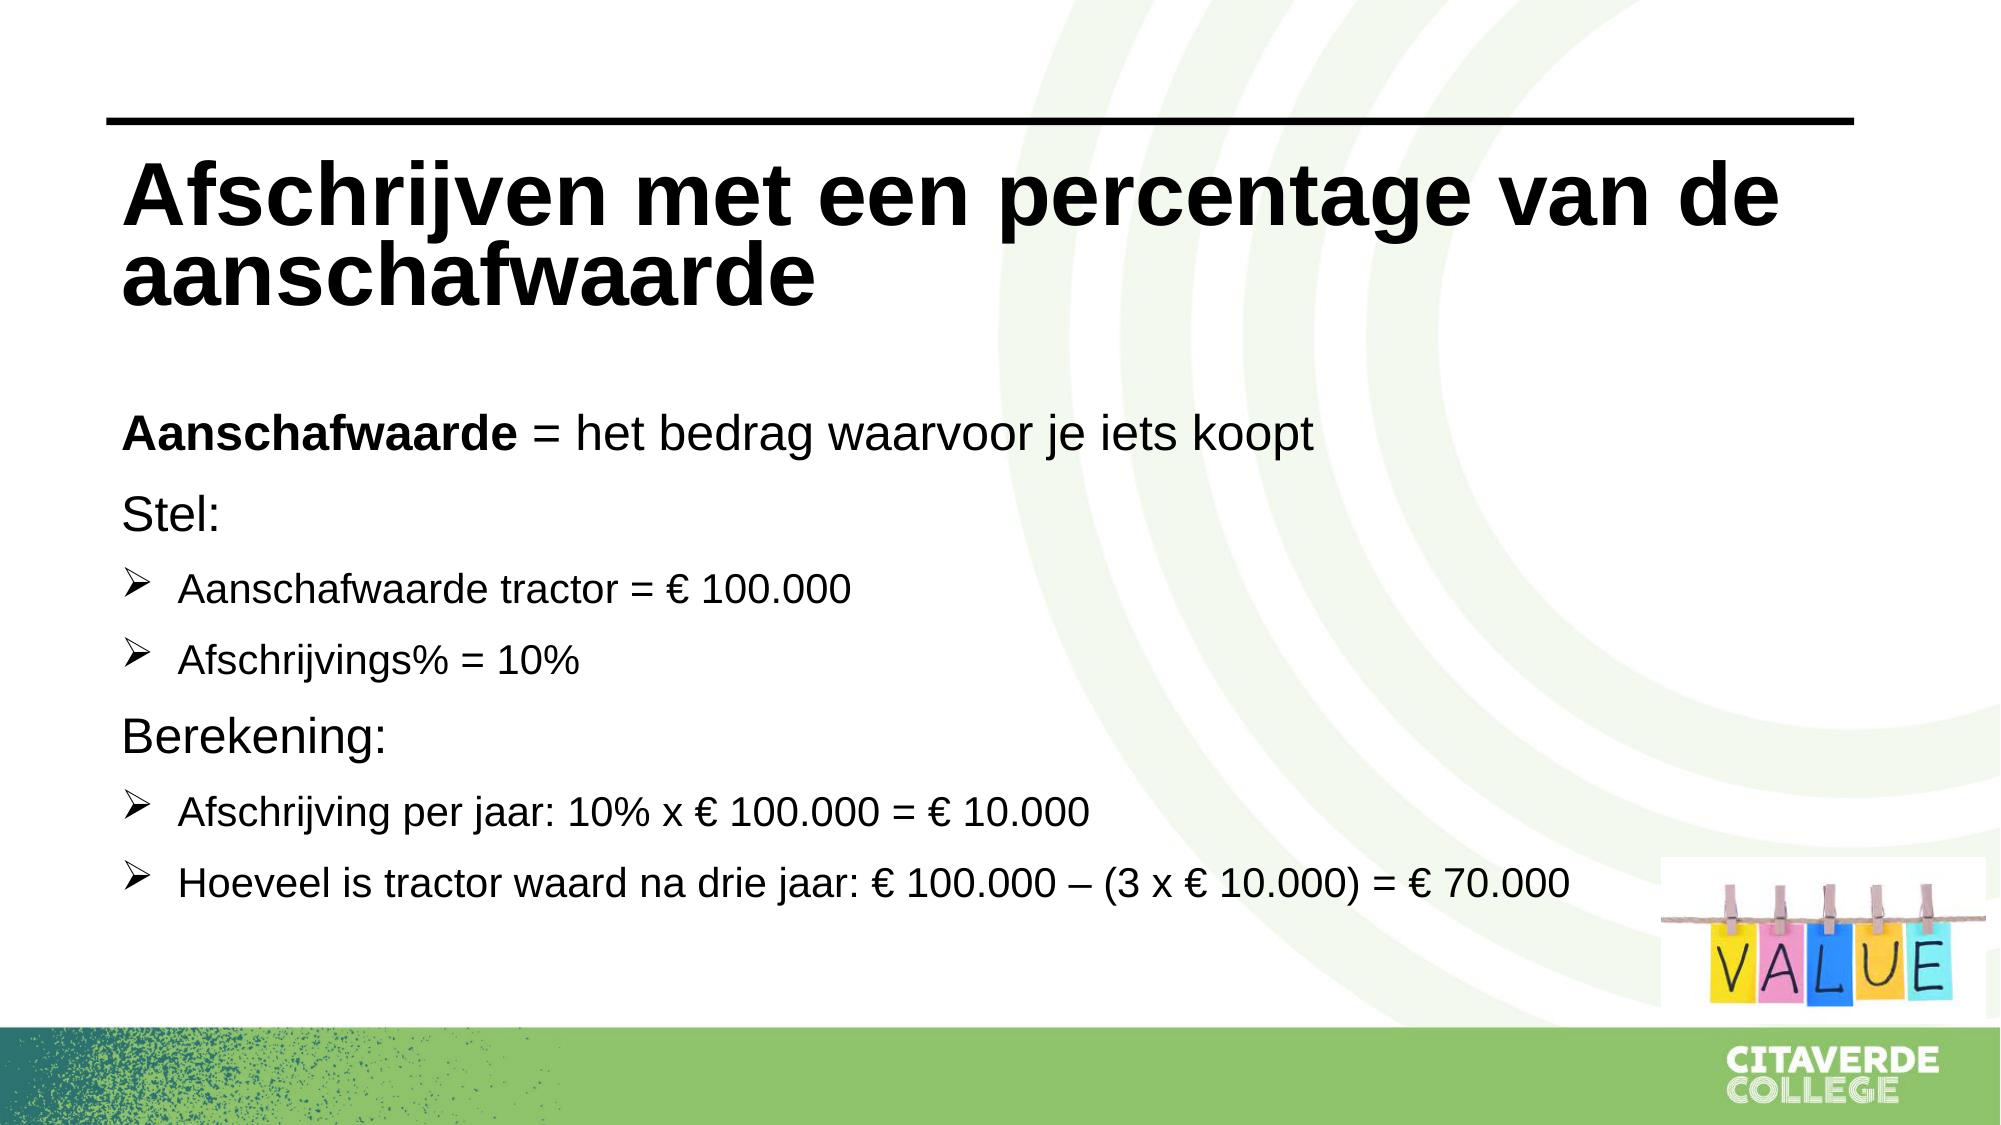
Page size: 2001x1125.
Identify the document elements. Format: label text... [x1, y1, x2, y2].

list Aanschafwaarde = het bedrag waarvoor je iets koopt Stel: Aanschafwaarde tractor = € 100.000 Afschrijvings% = 10% Berekening: Afschrijving per jaar: 10% x € 100.000 = € 10.000 Hoeveel is tractor waard na drie jaar: € 100.000 – (3 x € 10.000) = € 70.000 [106, 392, 1855, 965]
picture [0, 0, 2001, 1125]
title Afschrijven met een percentage van de aanschafwaarde [106, 117, 1855, 366]
